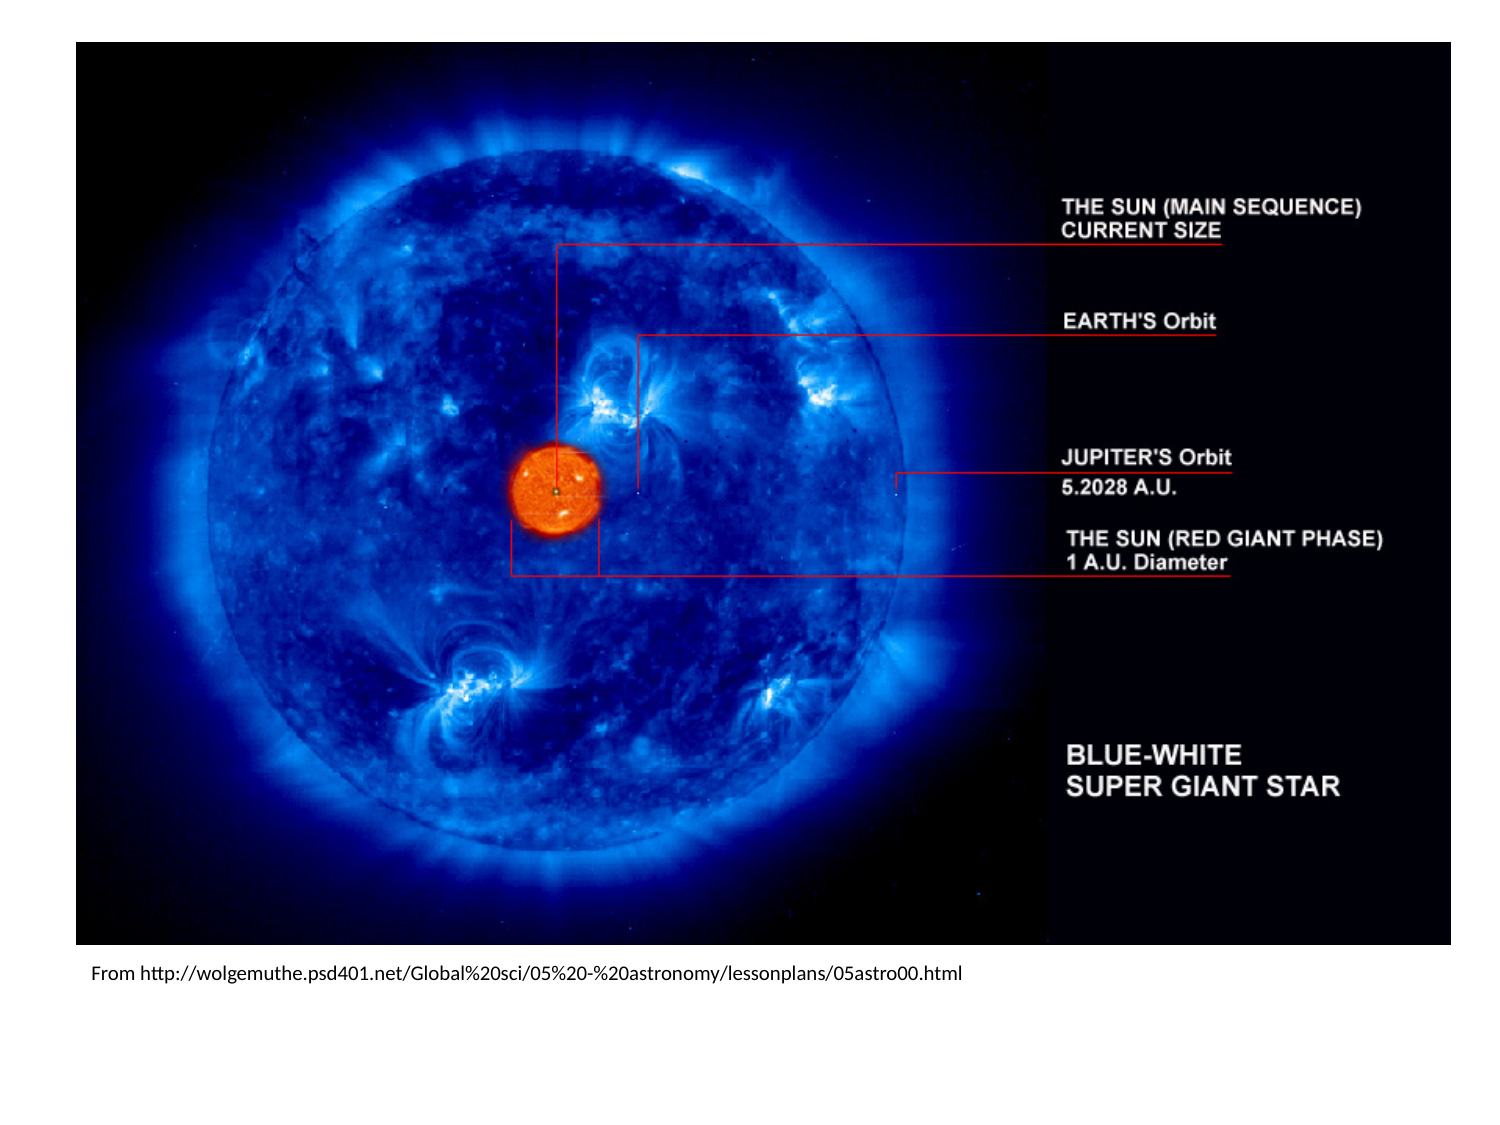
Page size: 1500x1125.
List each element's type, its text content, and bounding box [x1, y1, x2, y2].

text_box From http://wolgemuthe.psd401.net/Global%20sci/05%20-%20astronomy/lessonplans/05astro00.html [76, 952, 1459, 993]
picture [76, 42, 1451, 945]
